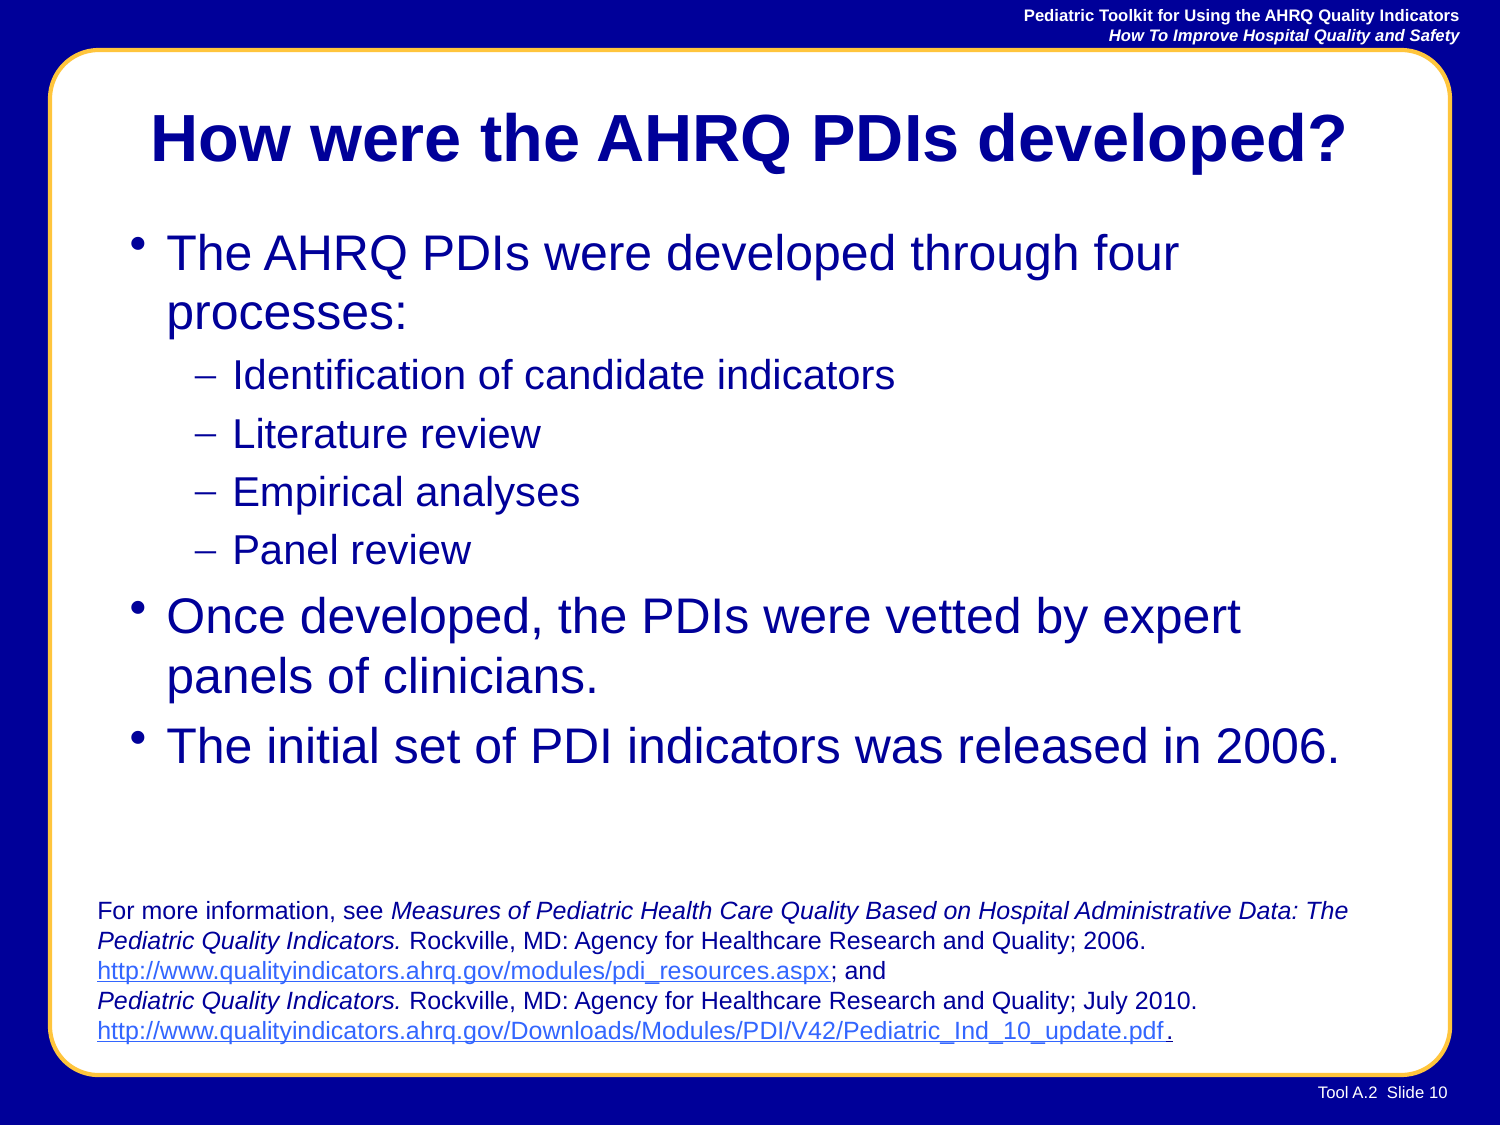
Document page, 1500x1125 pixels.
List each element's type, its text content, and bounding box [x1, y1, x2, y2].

title How were the AHRQ PDIs developed? [112, 87, 1388, 213]
text_box For more information, see Measures of Pediatric Health Care Quality Based on Hospital Administrative Data: The Pediatric Quality Indicators. Rockville, MD: Agency for Healthcare Research and Quality; 2006. http://www.qualityindicators.ahrq.gov/modules/pdi_resources.aspx; and Pediatric Quality Indicators. Rockville, MD: Agency for Healthcare Research and Quality; July 2010. http://www.qualityindicators.ahrq.gov/Downloads/Modules/PDI/V42/Pediatric_Ind_10_update.pdf. [82, 887, 1433, 1080]
list The AHRQ PDIs were developed through four processes: Identification of candidate indicators Literature review Empirical analyses Panel review Once developed, the PDIs were vetted by expert panels of clinicians. The initial set of PDI indicators was released in 2006. [112, 213, 1388, 926]
